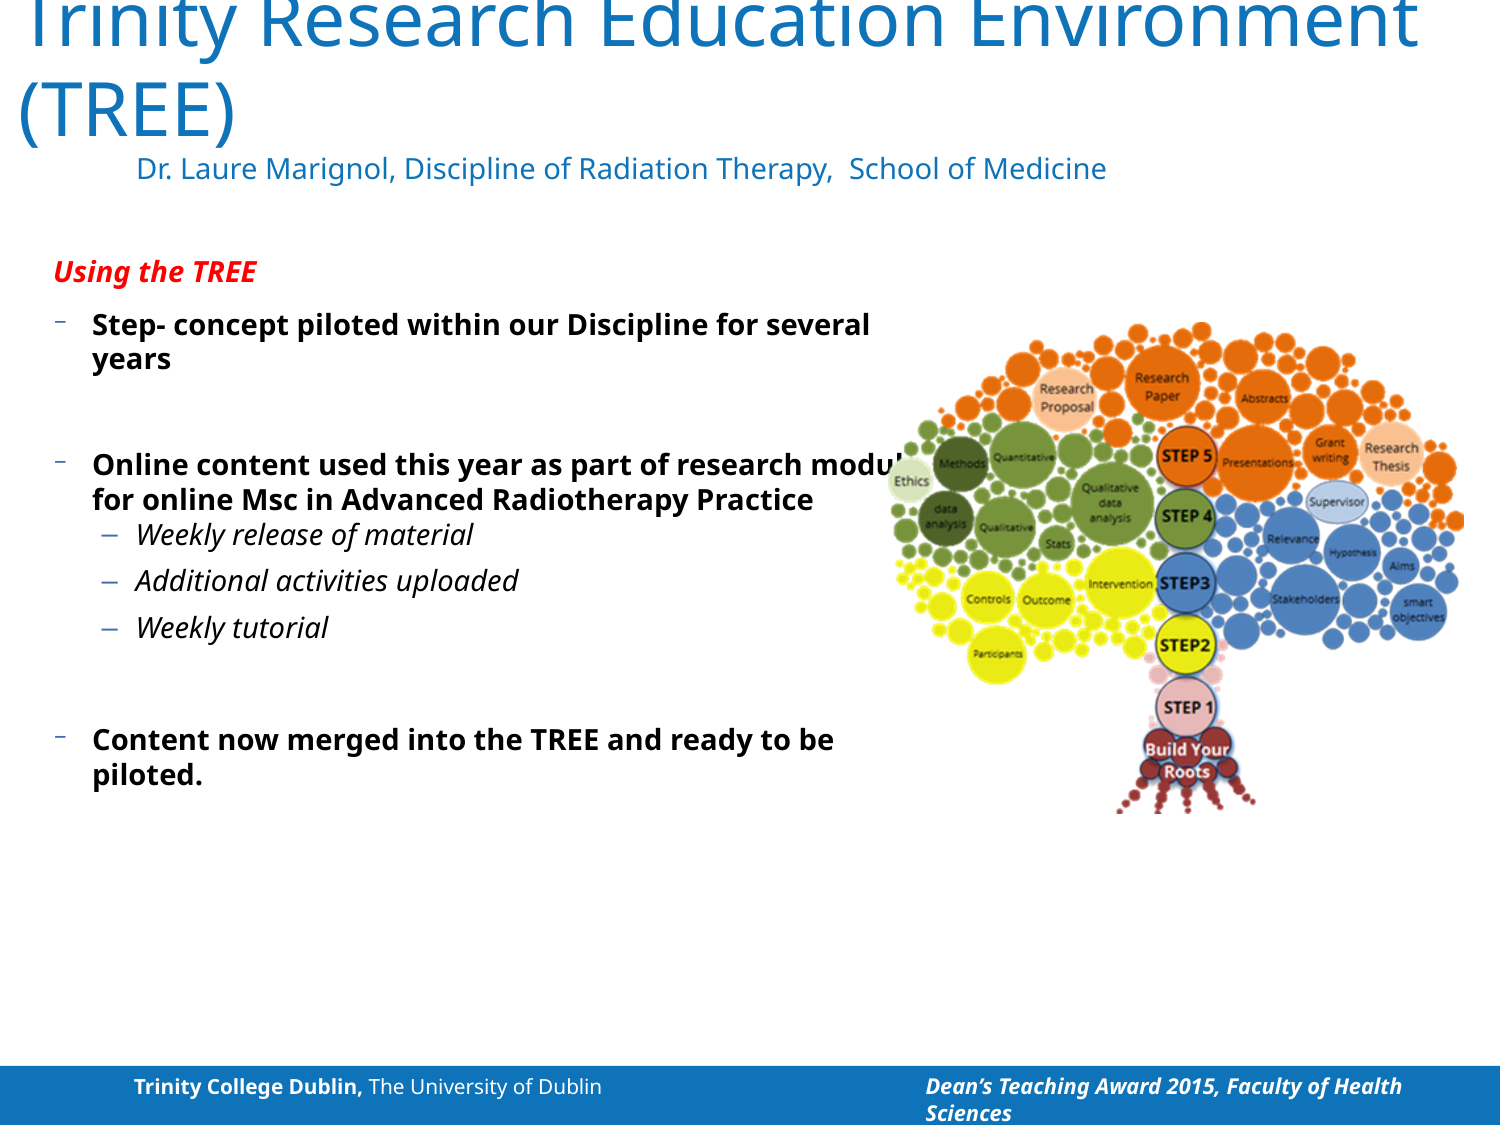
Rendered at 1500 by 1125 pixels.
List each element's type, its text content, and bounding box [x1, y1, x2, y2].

text_box Dean’s Teaching Award 2015, Faculty of Health Sciences [910, 1065, 1500, 1125]
list Dr. Laure Marignol, Discipline of Radiation Therapy, School of Medicine [135, 149, 1367, 196]
list Using the TREE Step- concept piloted within our Discipline for several years Online content used this year as part of research module for online Msc in Advanced Radiotherapy Practice Weekly release of material Additional activities uploaded Weekly tutorial Content now merged into the TREE and ready to be piloted. [53, 253, 923, 908]
picture [888, 322, 1464, 814]
title Trinity Research Education Environment (TREE) [18, 59, 1500, 152]
